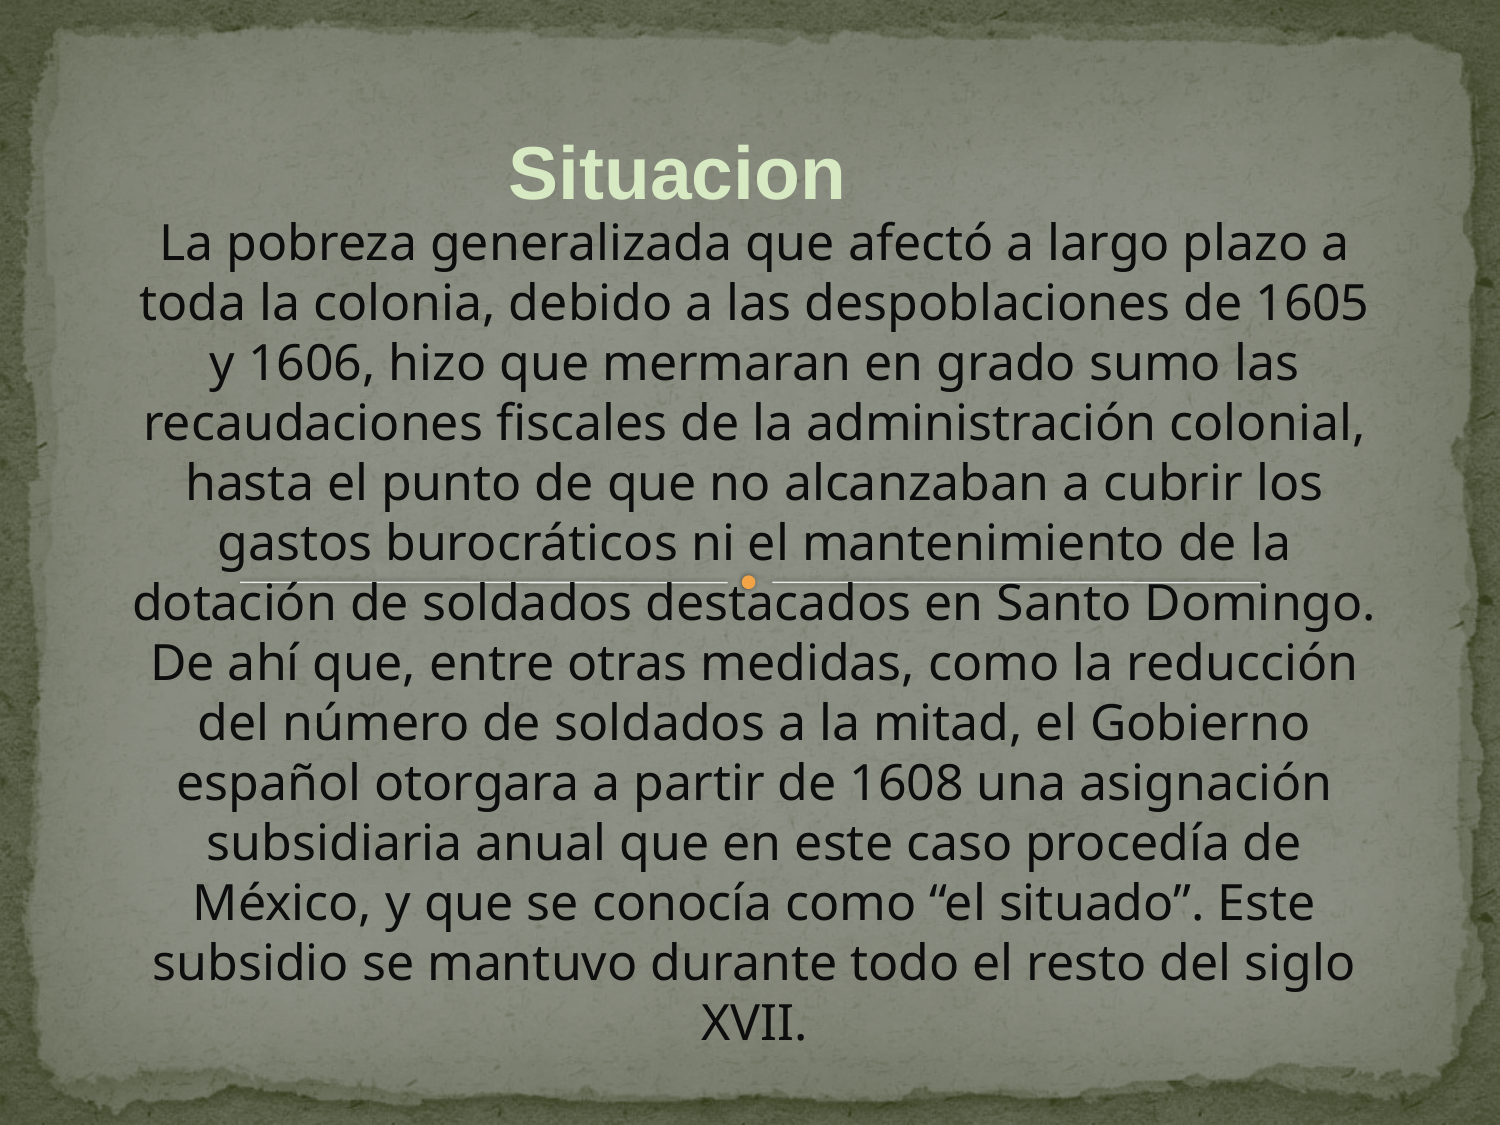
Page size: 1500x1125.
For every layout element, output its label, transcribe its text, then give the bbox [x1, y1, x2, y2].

text_box Situacion [494, 117, 862, 222]
text_box La pobreza generalizada que afectó a largo plazo a toda la colonia, debido a las despoblaciones de 1605 y 1606, hizo que mermaran en grado sumo las recaudaciones fiscales de la administración colonial, hasta el punto de que no alcanzaban a cubrir los gastos burocráticos ni el mantenimiento de la dotación de soldados destacados en Santo Domingo. De ahí que, entre otras medidas, como la reducción del número de soldados a la mitad, el Gobierno español otorgara a partir de 1608 una asignación subsidiaria anual que en este caso procedía de México, y que se conocía como “el situado”. Este subsidio se mantuvo durante todo el resto del siglo XVII. [117, 410, 1393, 652]
